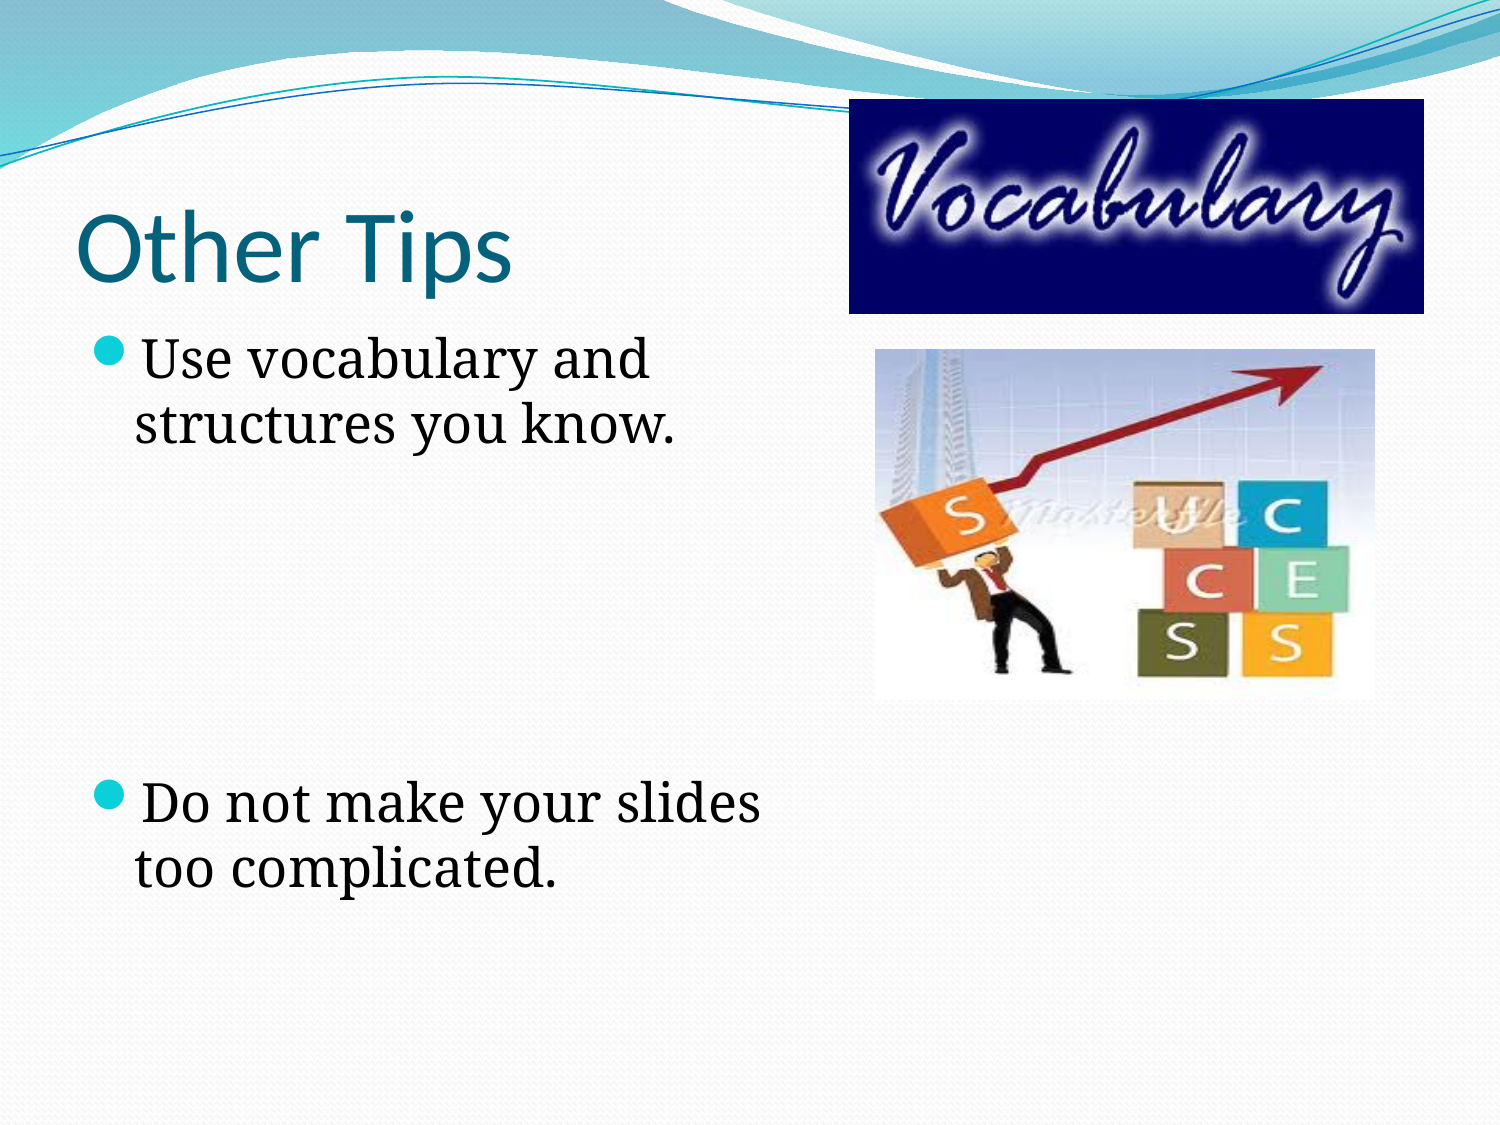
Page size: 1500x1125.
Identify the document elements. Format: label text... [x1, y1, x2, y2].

title Other Tips [75, 115, 842, 303]
picture [874, 349, 1376, 701]
picture [849, 99, 1424, 315]
list Use vocabulary and structures you know. Do not make your slides too complicated. [75, 317, 813, 1038]
